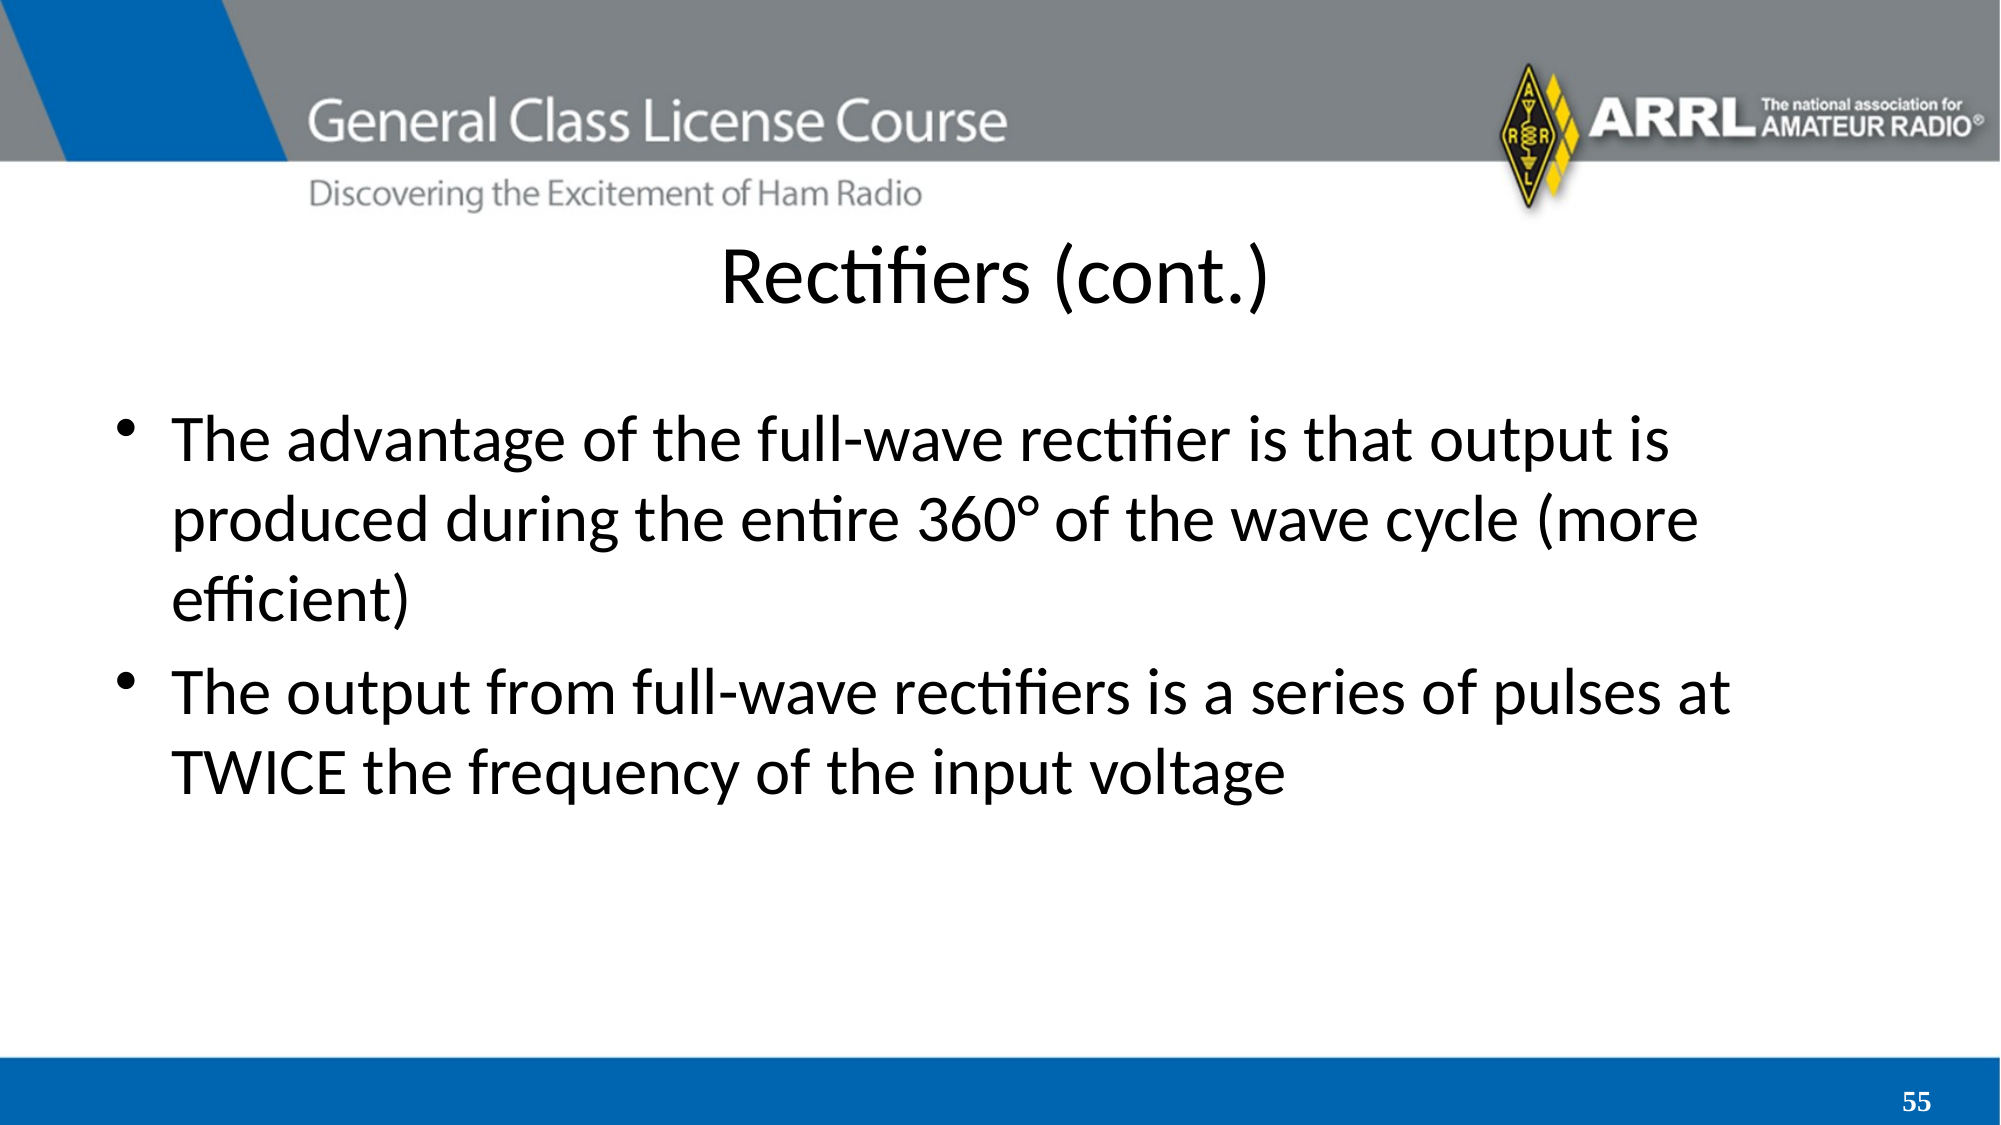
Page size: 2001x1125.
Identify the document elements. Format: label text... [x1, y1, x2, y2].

title Rectifiers (cont.) [96, 212, 1897, 356]
list The advantage of the full-wave rectifier is that output is produced during the entire 360° of the wave cycle (more efficient) The output from full-wave rectifiers is a series of pulses at TWICE the frequency of the input voltage [99, 387, 1900, 1075]
picture [0, 0, 2001, 1125]
